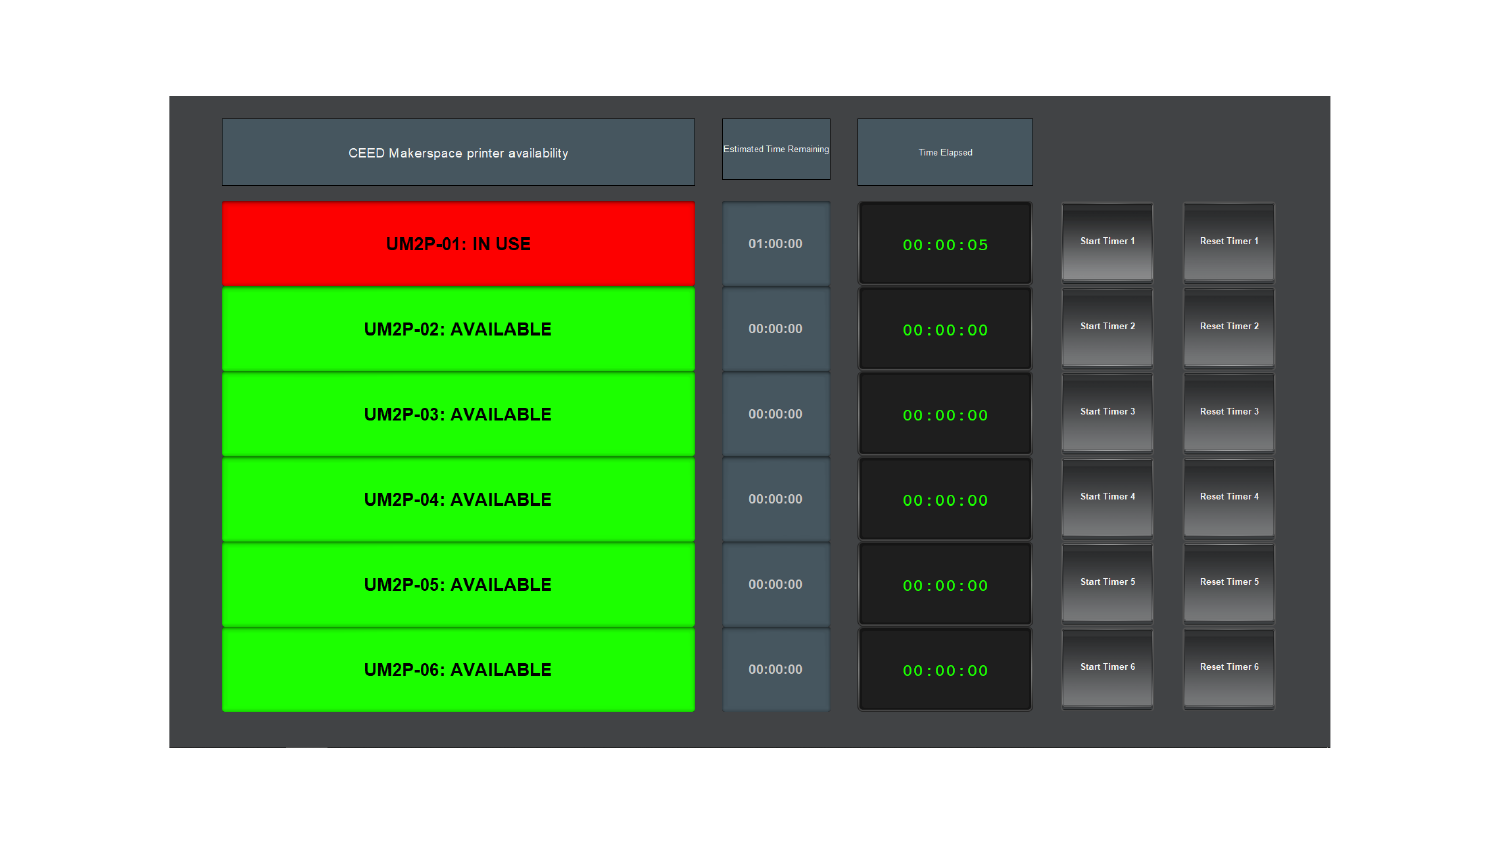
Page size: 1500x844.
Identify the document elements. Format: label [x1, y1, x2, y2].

picture [169, 95, 1331, 748]
